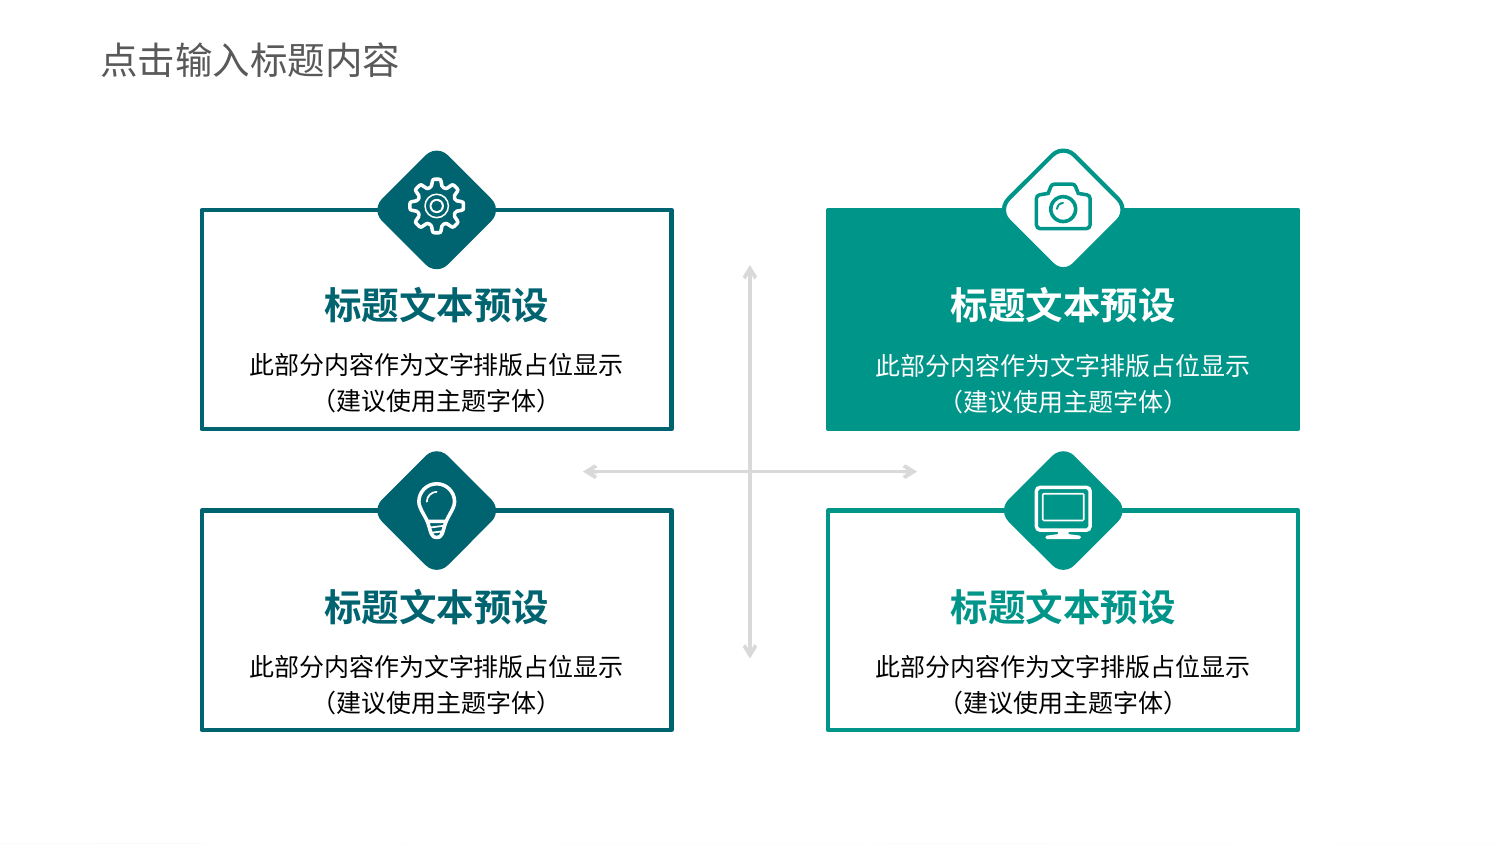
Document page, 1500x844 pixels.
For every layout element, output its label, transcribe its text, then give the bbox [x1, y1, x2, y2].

text_box 点击输入标题内容 [100, 28, 450, 91]
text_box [582, 264, 918, 659]
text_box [201, 463, 672, 731]
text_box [827, 163, 1299, 430]
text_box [827, 463, 1299, 731]
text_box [201, 163, 672, 430]
